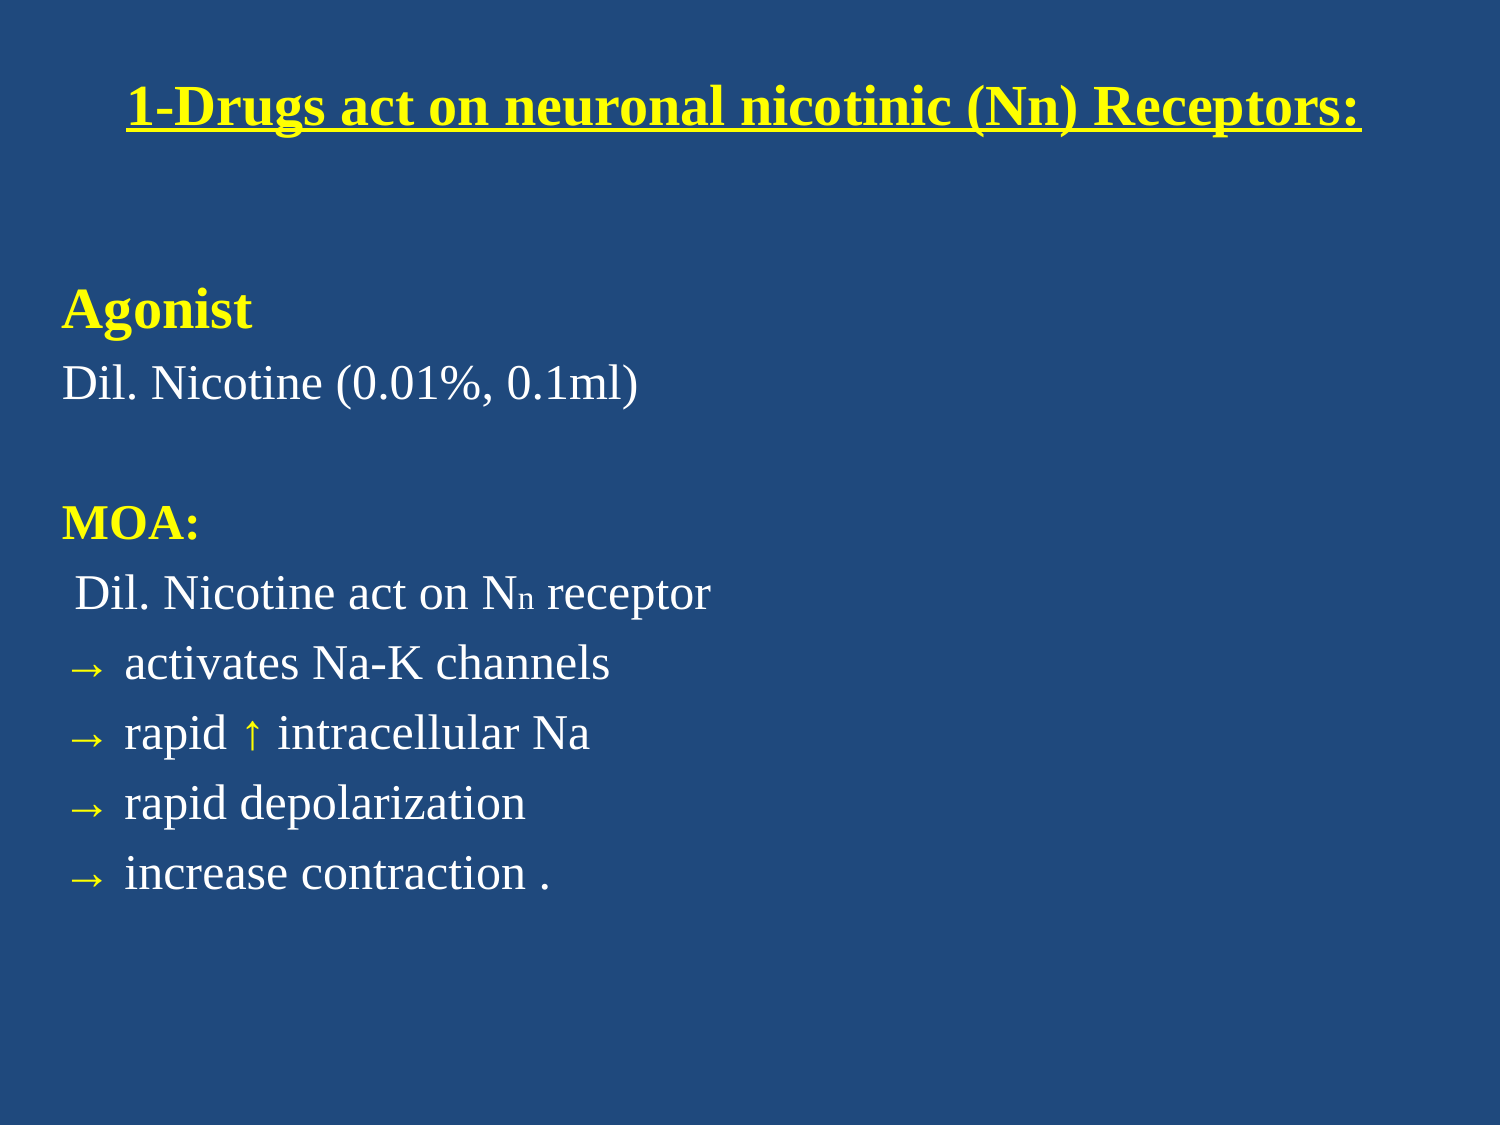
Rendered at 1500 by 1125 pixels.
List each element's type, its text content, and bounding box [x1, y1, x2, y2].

title 1-Drugs act on neuronal nicotinic (Nn) Receptors: [46, 35, 1442, 262]
list Agonist Dil. Nicotine (0.01%, 0.1ml) MOA: Dil. Nicotine act on Nn receptor → activates Na-K channels → rapid ↑ intracellular Na → rapid depolarization → increase contraction . [46, 262, 1465, 1079]
